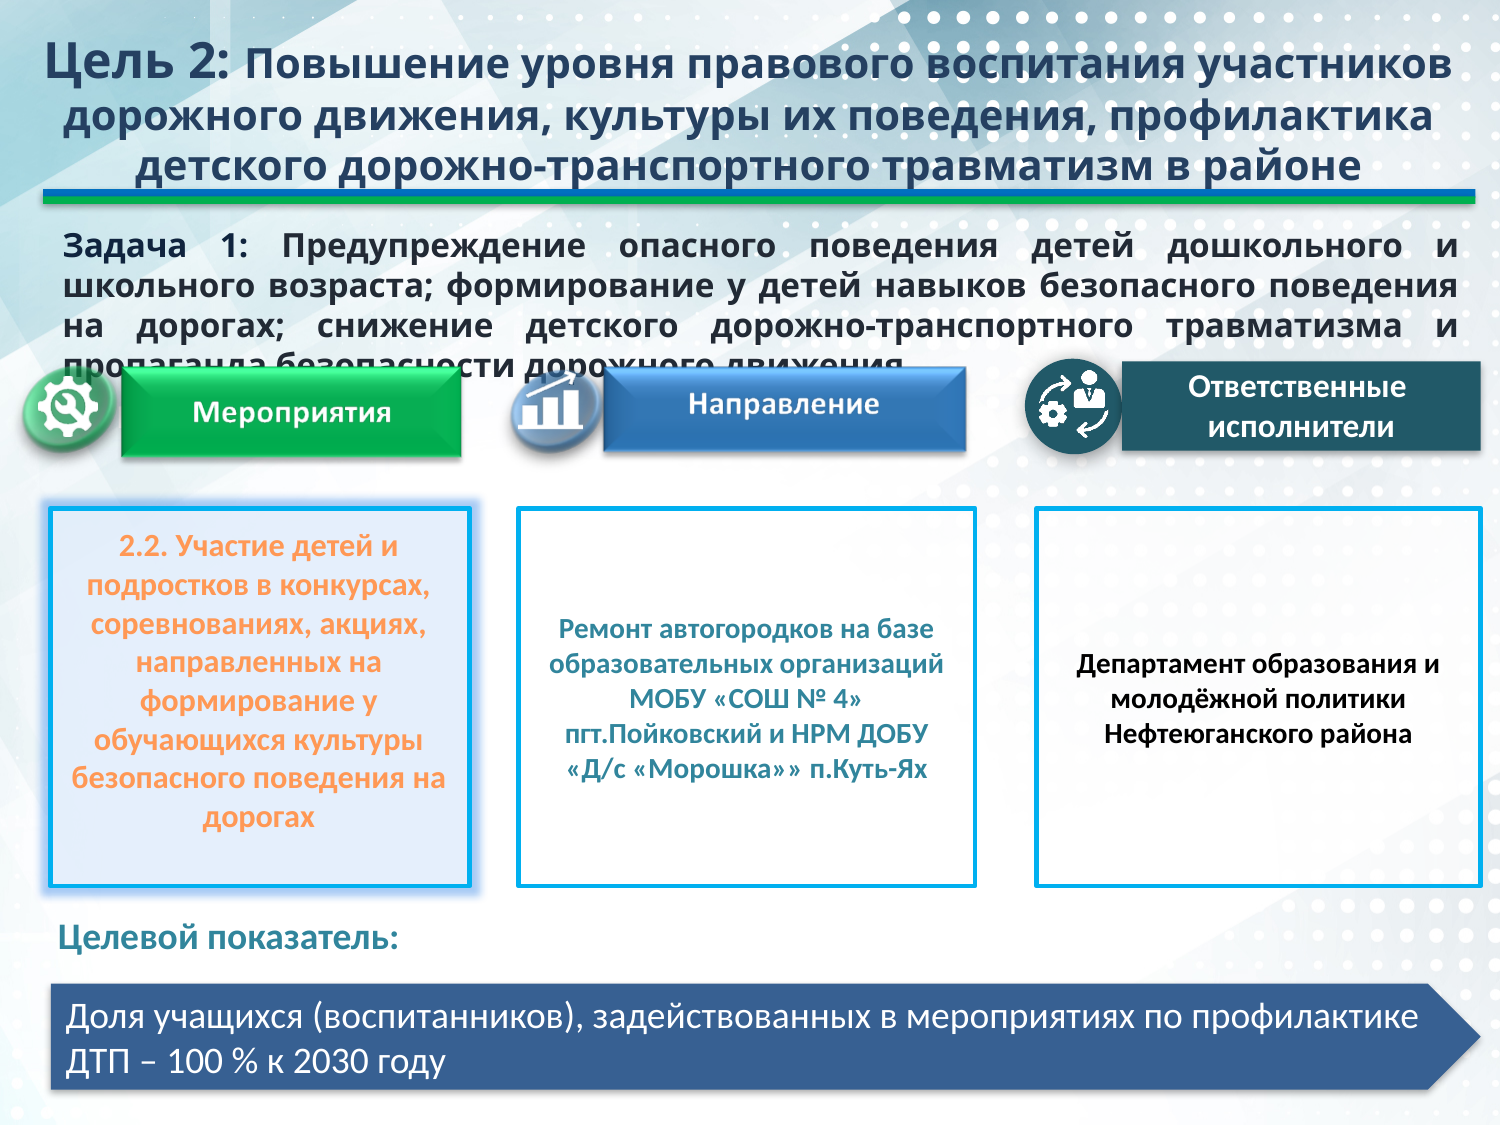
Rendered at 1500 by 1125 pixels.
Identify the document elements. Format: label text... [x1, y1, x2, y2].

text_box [42, 188, 1476, 205]
text_box [1044, 447, 1104, 457]
text_box [382, 482, 1013, 533]
text_box Ремонт автогородков на базе образовательных организаций МОБУ «СОШ № 4» пгт.Пойковский и НРМ ДОБУ «Д/с «Морошка»» п.Куть-Ях [516, 533, 977, 888]
text_box [1040, 356, 1105, 368]
text_box Целевой показатель: [43, 904, 1459, 965]
text_box [48, 533, 472, 888]
text_box Департамент образования и молодёжной политики Нефтеюганского района [1034, 506, 1483, 888]
text_box Ответственные исполнители [1173, 357, 1430, 452]
text_box 2.2. Участие детей и подростков в конкурсах, соревнованиях, акциях, направленных на формирование у обучающихся культуры безопасного поведения на дорогах [47, 479, 470, 862]
text_box Доля учащихся (воспитанников), задействованных в мероприятиях по профилактике ДТП – 100 % к 2030 году [47, 980, 1484, 1093]
text_box Цель 2: Повышение уровня правового воспитания участников дорожного движения, культуры их поведения, профилактика детского дорожно-транспортного травматизм в районе [22, 21, 1476, 197]
text_box [1120, 359, 1483, 453]
text_box [1022, 378, 1031, 433]
picture [0, 0, 1500, 1125]
text_box Задача 1: Предупреждение опасного поведения детей дошкольного и школьного возраста; формирование у детей навыков безопасного поведения на дорогах; снижение детского дорожно-транспортного травматизма и пропаганда безопасности дорожного движения [47, 217, 1476, 392]
